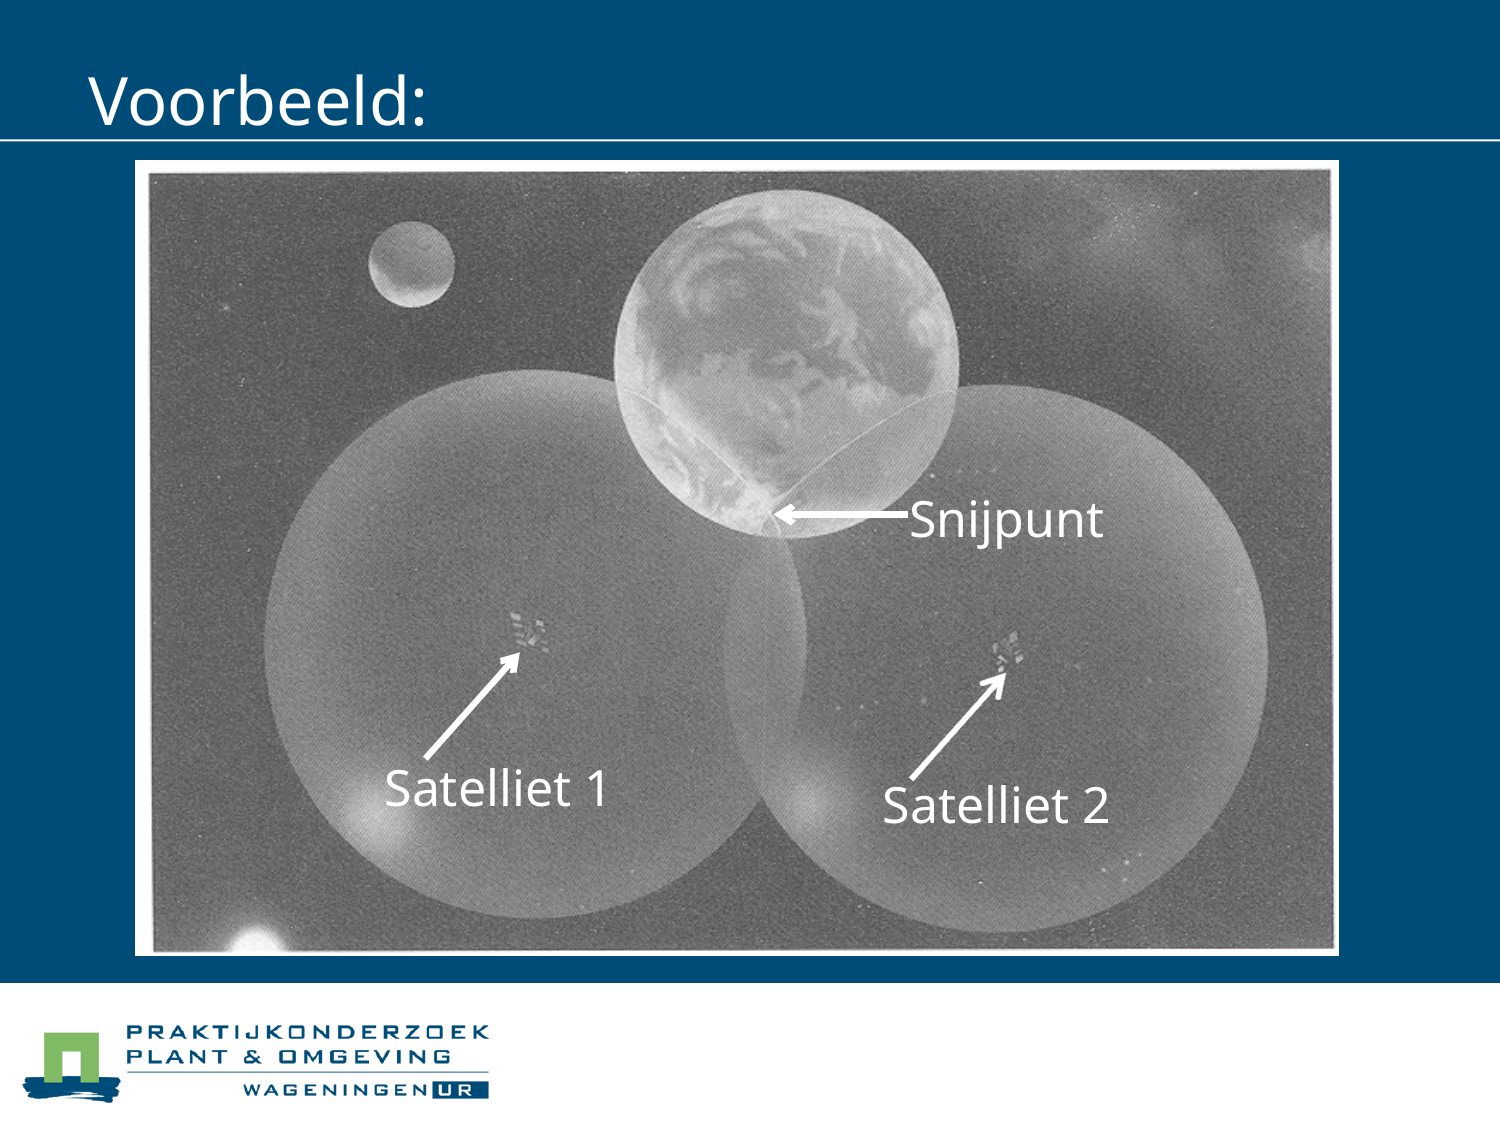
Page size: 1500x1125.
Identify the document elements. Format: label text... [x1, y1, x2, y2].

picture [135, 160, 1339, 956]
picture [0, 984, 1500, 1125]
title Voorbeeld: [88, 42, 1439, 208]
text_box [424, 652, 520, 759]
